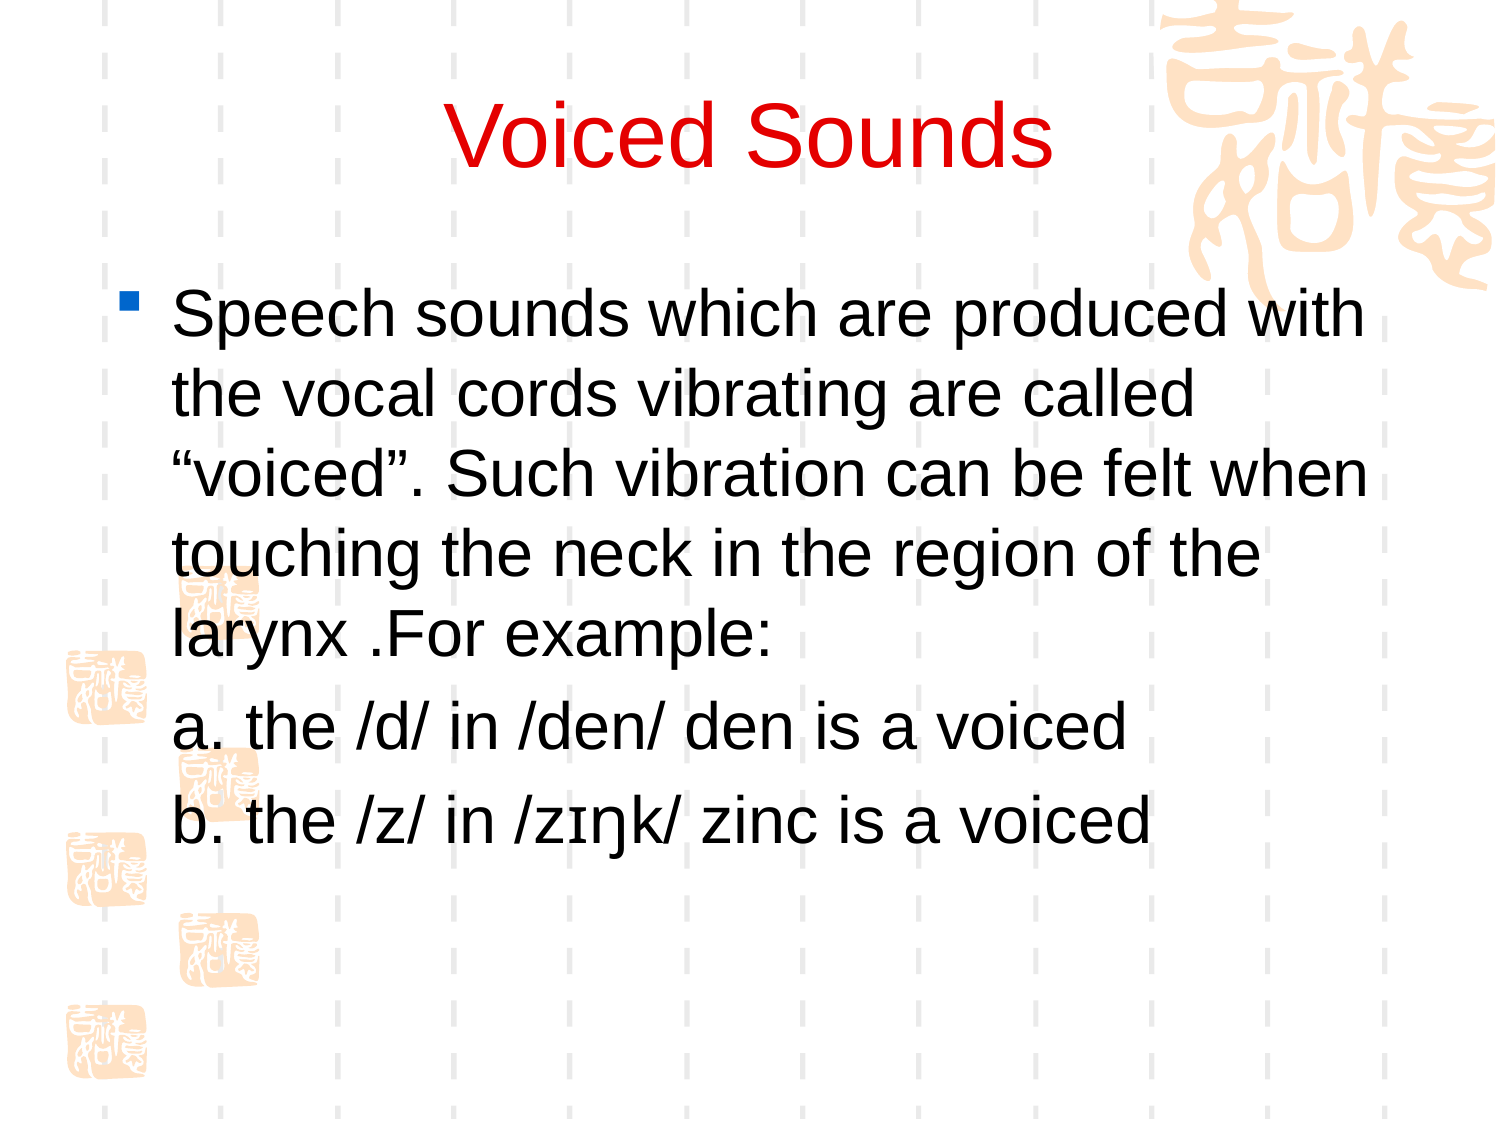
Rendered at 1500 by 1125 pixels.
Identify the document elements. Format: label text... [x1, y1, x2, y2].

title Voiced Sounds [48, 37, 1451, 226]
list Speech sounds which are produced with the vocal cords vibrating are called “voiced”. Such vibration can be felt when touching the neck in the region of the larynx .For example: a. the /d/ in /den/ den is a voiced b. the /z/ in /zɪŋk/ zinc is a voiced [99, 262, 1438, 1001]
